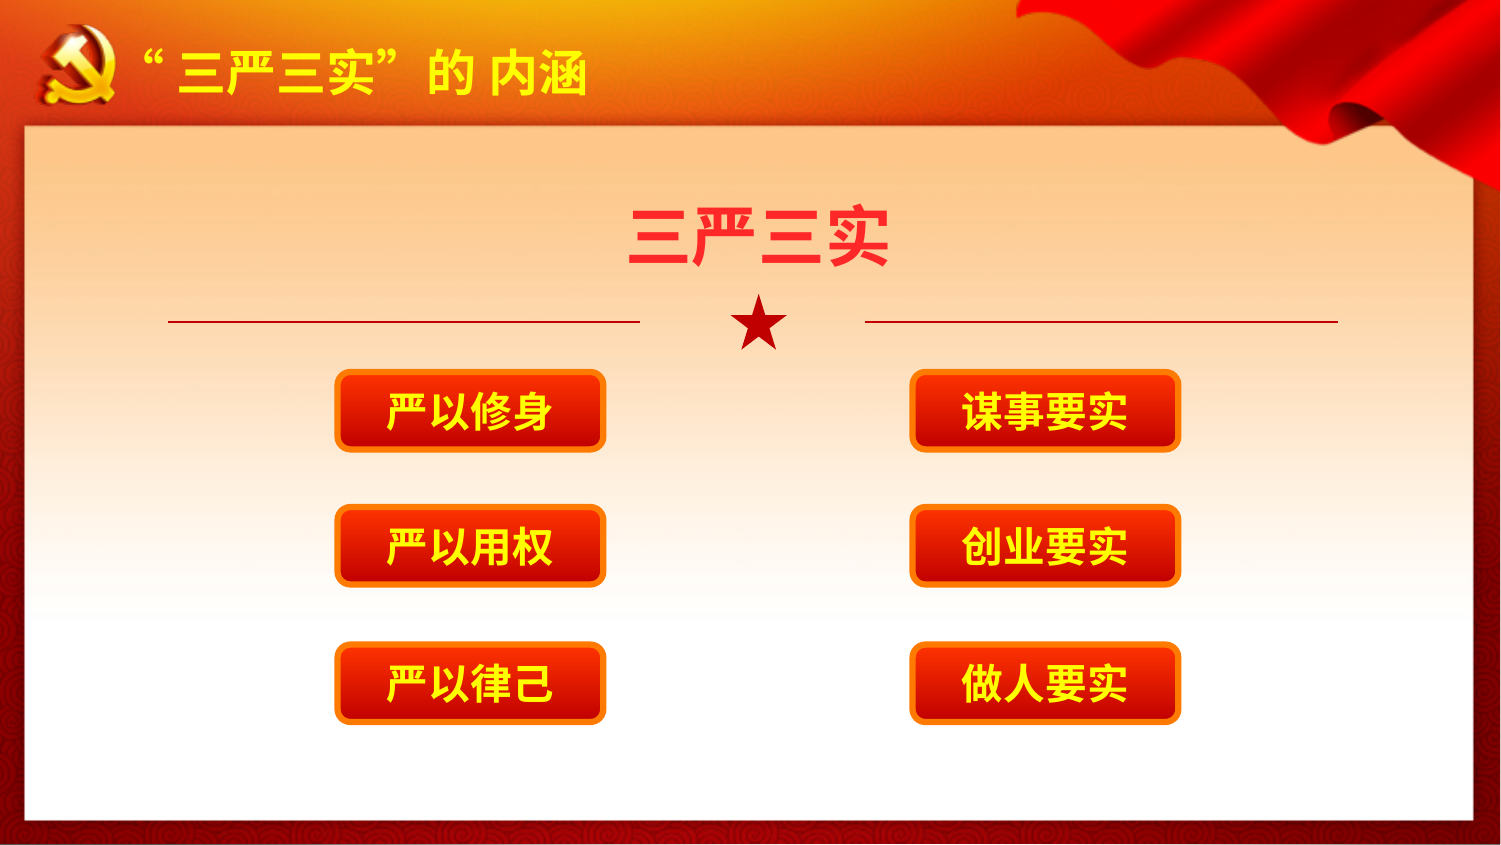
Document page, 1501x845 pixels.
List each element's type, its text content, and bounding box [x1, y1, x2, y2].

text_box 严以用权 [334, 503, 607, 588]
text_box 三严三实 [299, 196, 1218, 284]
picture [0, 0, 1501, 845]
text_box 做人要实 [909, 641, 1182, 726]
text_box 谋事要实 [909, 368, 1182, 453]
text_box “三严三实”的 内涵 [131, 33, 1053, 109]
text_box 严以律己 [334, 641, 607, 726]
text_box 创业要实 [909, 503, 1182, 588]
text_box [727, 290, 790, 353]
text_box 严以修身 [334, 368, 607, 453]
